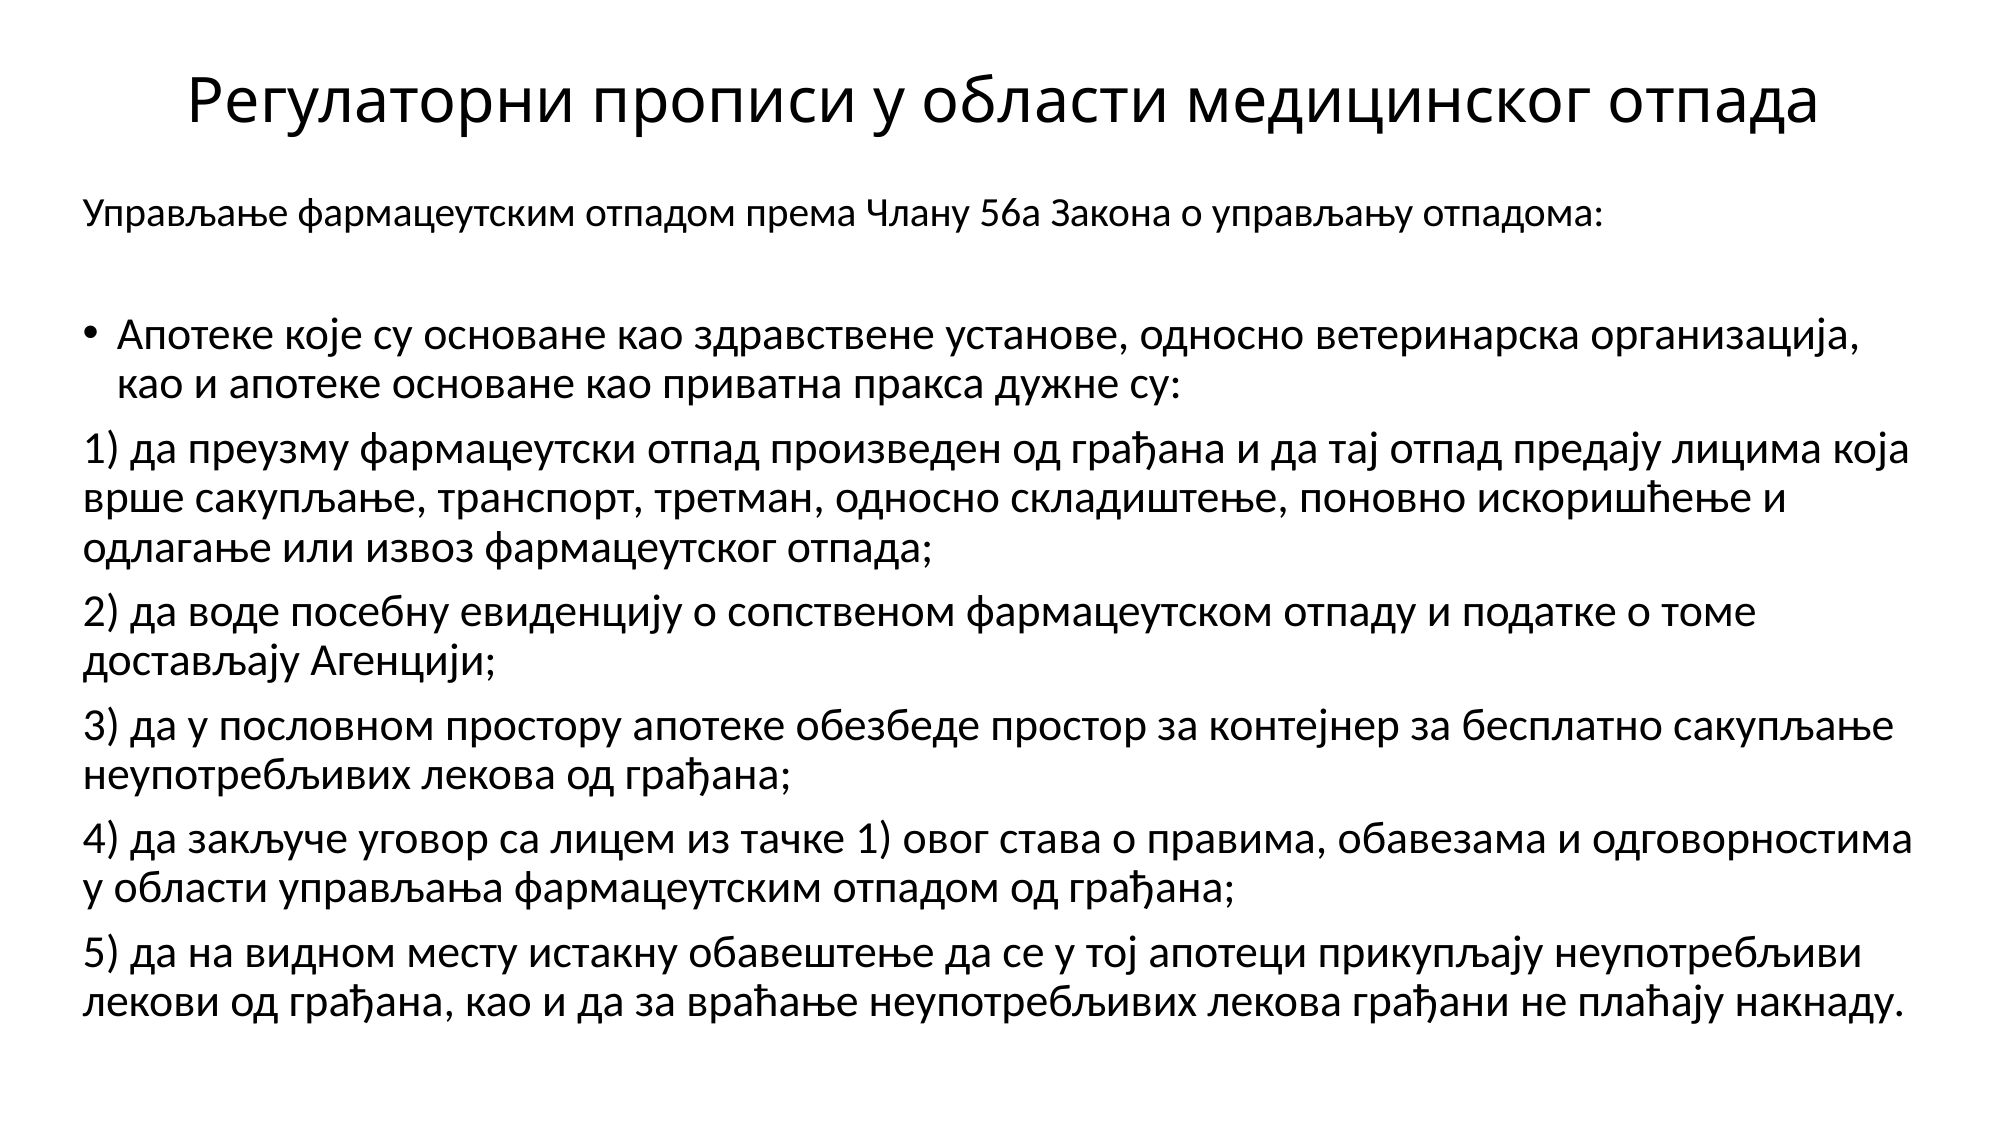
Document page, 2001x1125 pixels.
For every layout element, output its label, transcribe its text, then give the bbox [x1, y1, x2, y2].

title Регулаторни прописи у области медицинског отпада [141, 30, 1867, 174]
list Управљање фармацеутским отпадом према Члану 56а Закона о управљању отпадома: Апотеке које су основане као здравствене установе, односно ветеринарска организација, као и апотеке основане као приватна пракса дужне су: 1) да преузму фармацеутски отпад произведен од грађана и да тај отпад предају лицима која врше сакупљање, транспорт, третман, односно складиштење, поновно искоришћење и одлагање или извоз фармацеутског отпада; 2) да воде посебну евиденцију о сопственом фармацеутском отпаду и податке о томе достављају Агенцији; 3) да у пословном простору апотеке обезбеде простор за контејнер за бесплатно сакупљање неупотребљивих лекова од грађана; 4) да закључе уговор са лицем из тачке 1) овог става о правима, обавезама и одговорностима у области управљања фармацеутским отпадом од грађана; 5) да на видном месту истакну обавештење да се у тој апотеци прикупљају неупотребљиви лекови од грађана, као и да за враћање неупотребљивих лекова грађани не плаћају накнаду. [67, 183, 1936, 1057]
